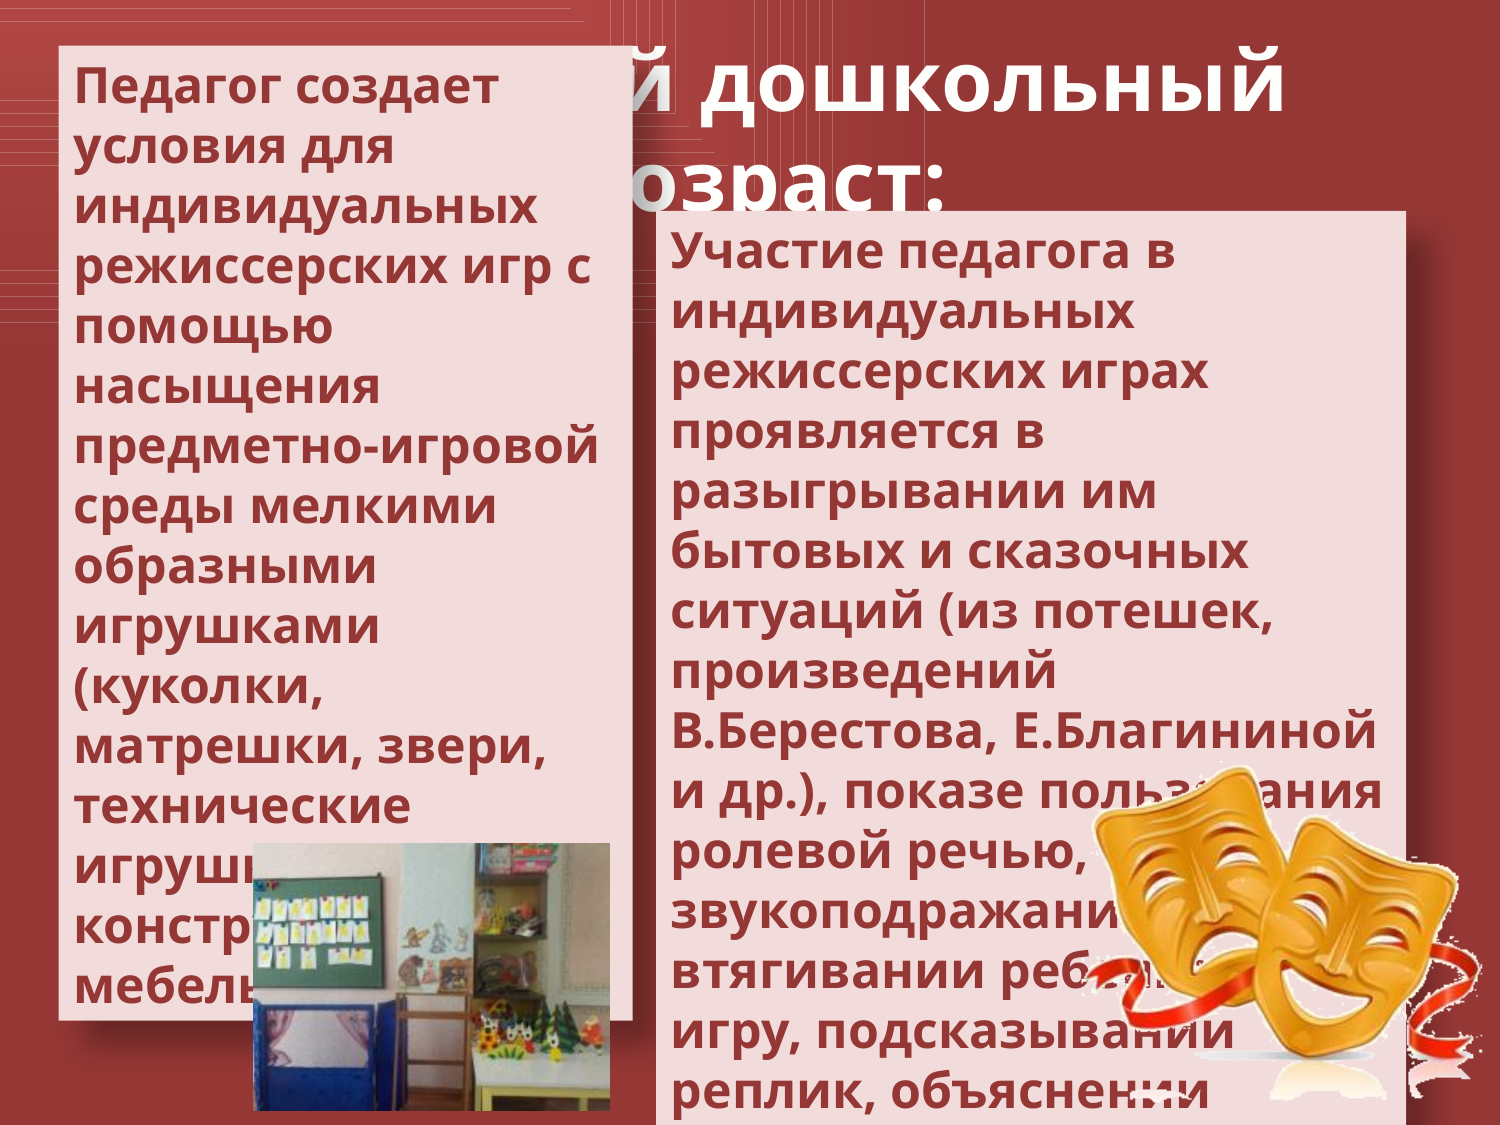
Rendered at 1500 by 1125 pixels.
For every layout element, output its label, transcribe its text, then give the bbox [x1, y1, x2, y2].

text_box Участие педагога в индивидуальных режиссерских играх проявляется в разыгрывании им бытовых и сказочных ситуаций (из потешек, произведений В.Берестова, Е.Благининой и др.), показе пользования ролевой речью, звукоподражанием, втягивании ребенка в игру, подсказывании реплик, объяснении действий. [656, 210, 1407, 1125]
picture [253, 843, 610, 1111]
picture [1057, 761, 1500, 1125]
title Младший дошкольный возраст: [633, 46, 1325, 200]
text_box Педагог создает условия для индивидуальных режиссерских игр с помощью насыщения предметно-игровой среды мелкими образными игрушками (куколки, матрешки, звери, технические игрушки, конструкторы, мебель и др.). [58, 45, 633, 1021]
